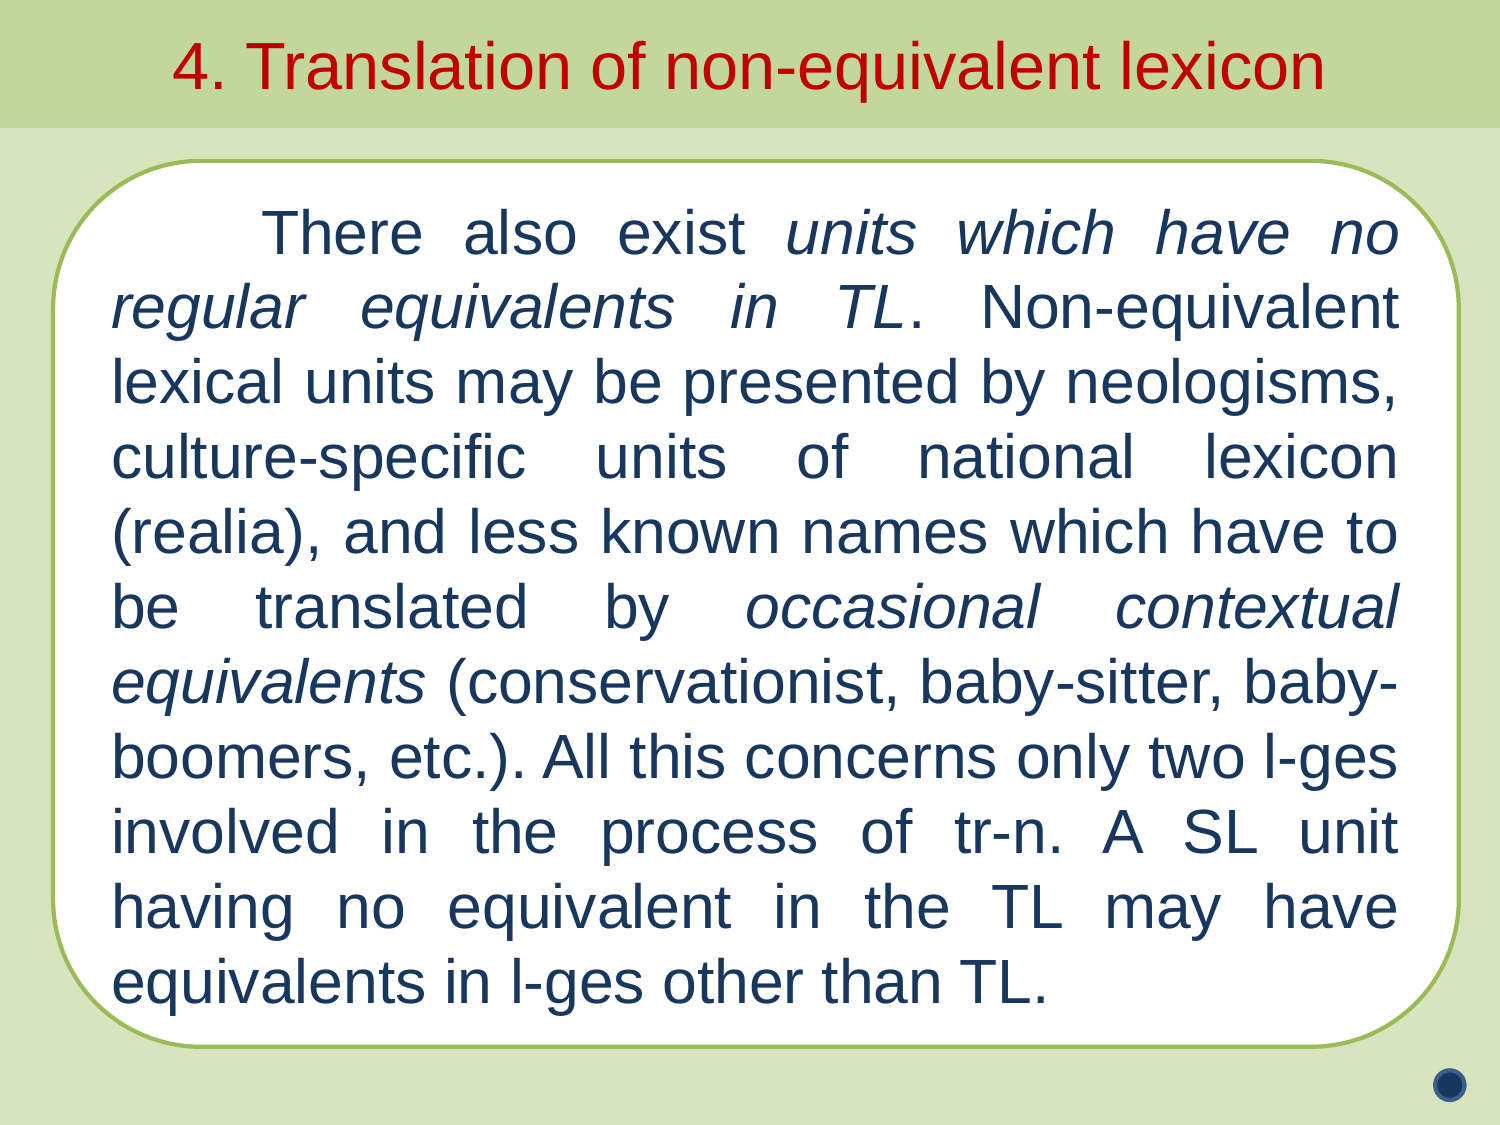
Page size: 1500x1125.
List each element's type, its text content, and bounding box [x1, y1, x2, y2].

text_box There also exist units which have no regular equivalents in TL. Non-equivalent lexical units may be presented by neologisms, culture-specific units of national lexicon (realia), and less known names which have to be translated by occasional contextual equivalents (conservationist, baby-sitter, baby-boomers, etc.). All this concerns only two l-ges involved in the process of tr-n. A SL unit having no equivalent in the TL may have equivalents in l-ges other than TL. [50, 158, 1461, 1049]
text_box [1433, 1068, 1467, 1103]
text_box 4. Translation of non-equivalent lexicon [0, 0, 1500, 128]
